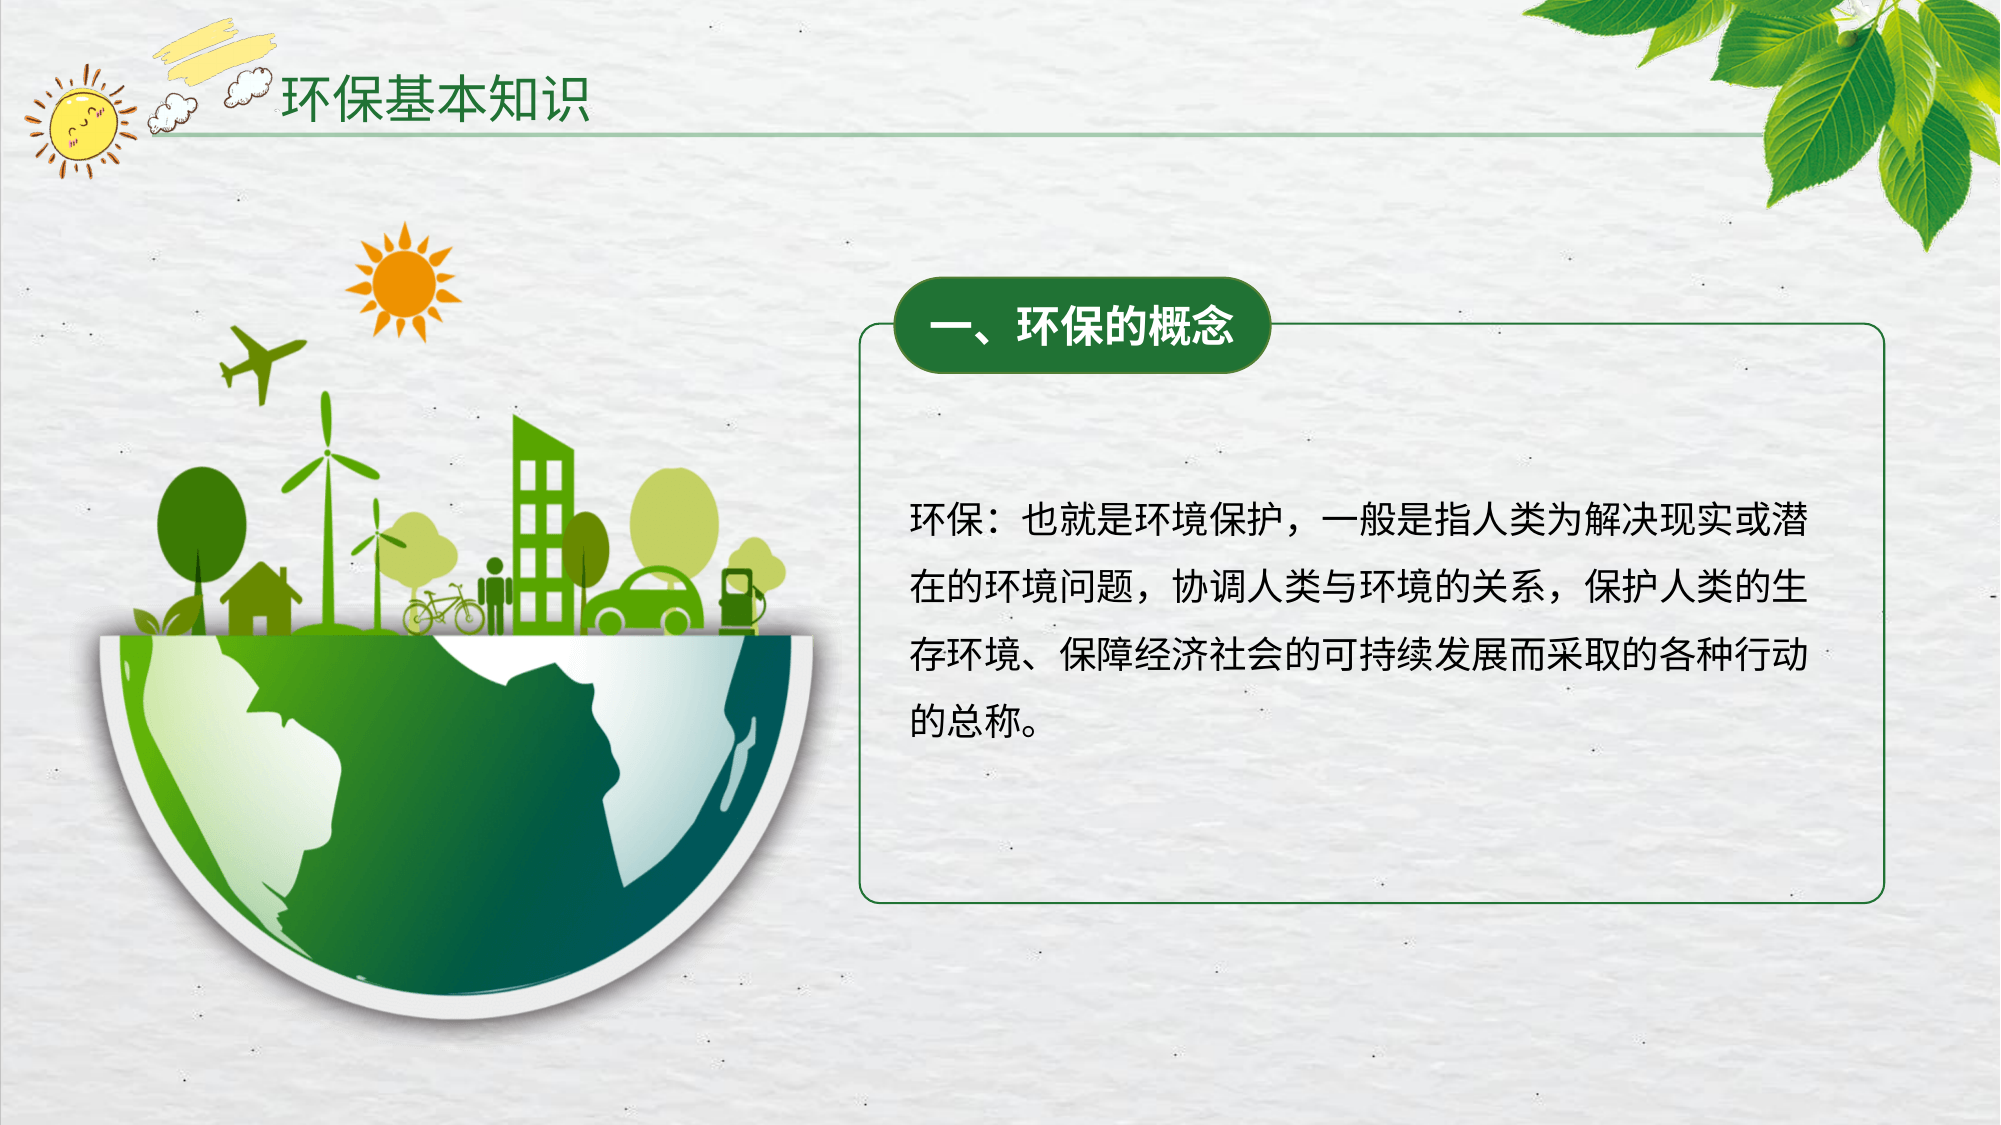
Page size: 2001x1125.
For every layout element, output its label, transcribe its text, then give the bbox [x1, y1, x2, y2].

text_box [859, 277, 1885, 903]
text_box 环保基本知识 [290, 58, 837, 134]
picture [11, 0, 848, 1082]
picture [1496, 0, 2000, 296]
